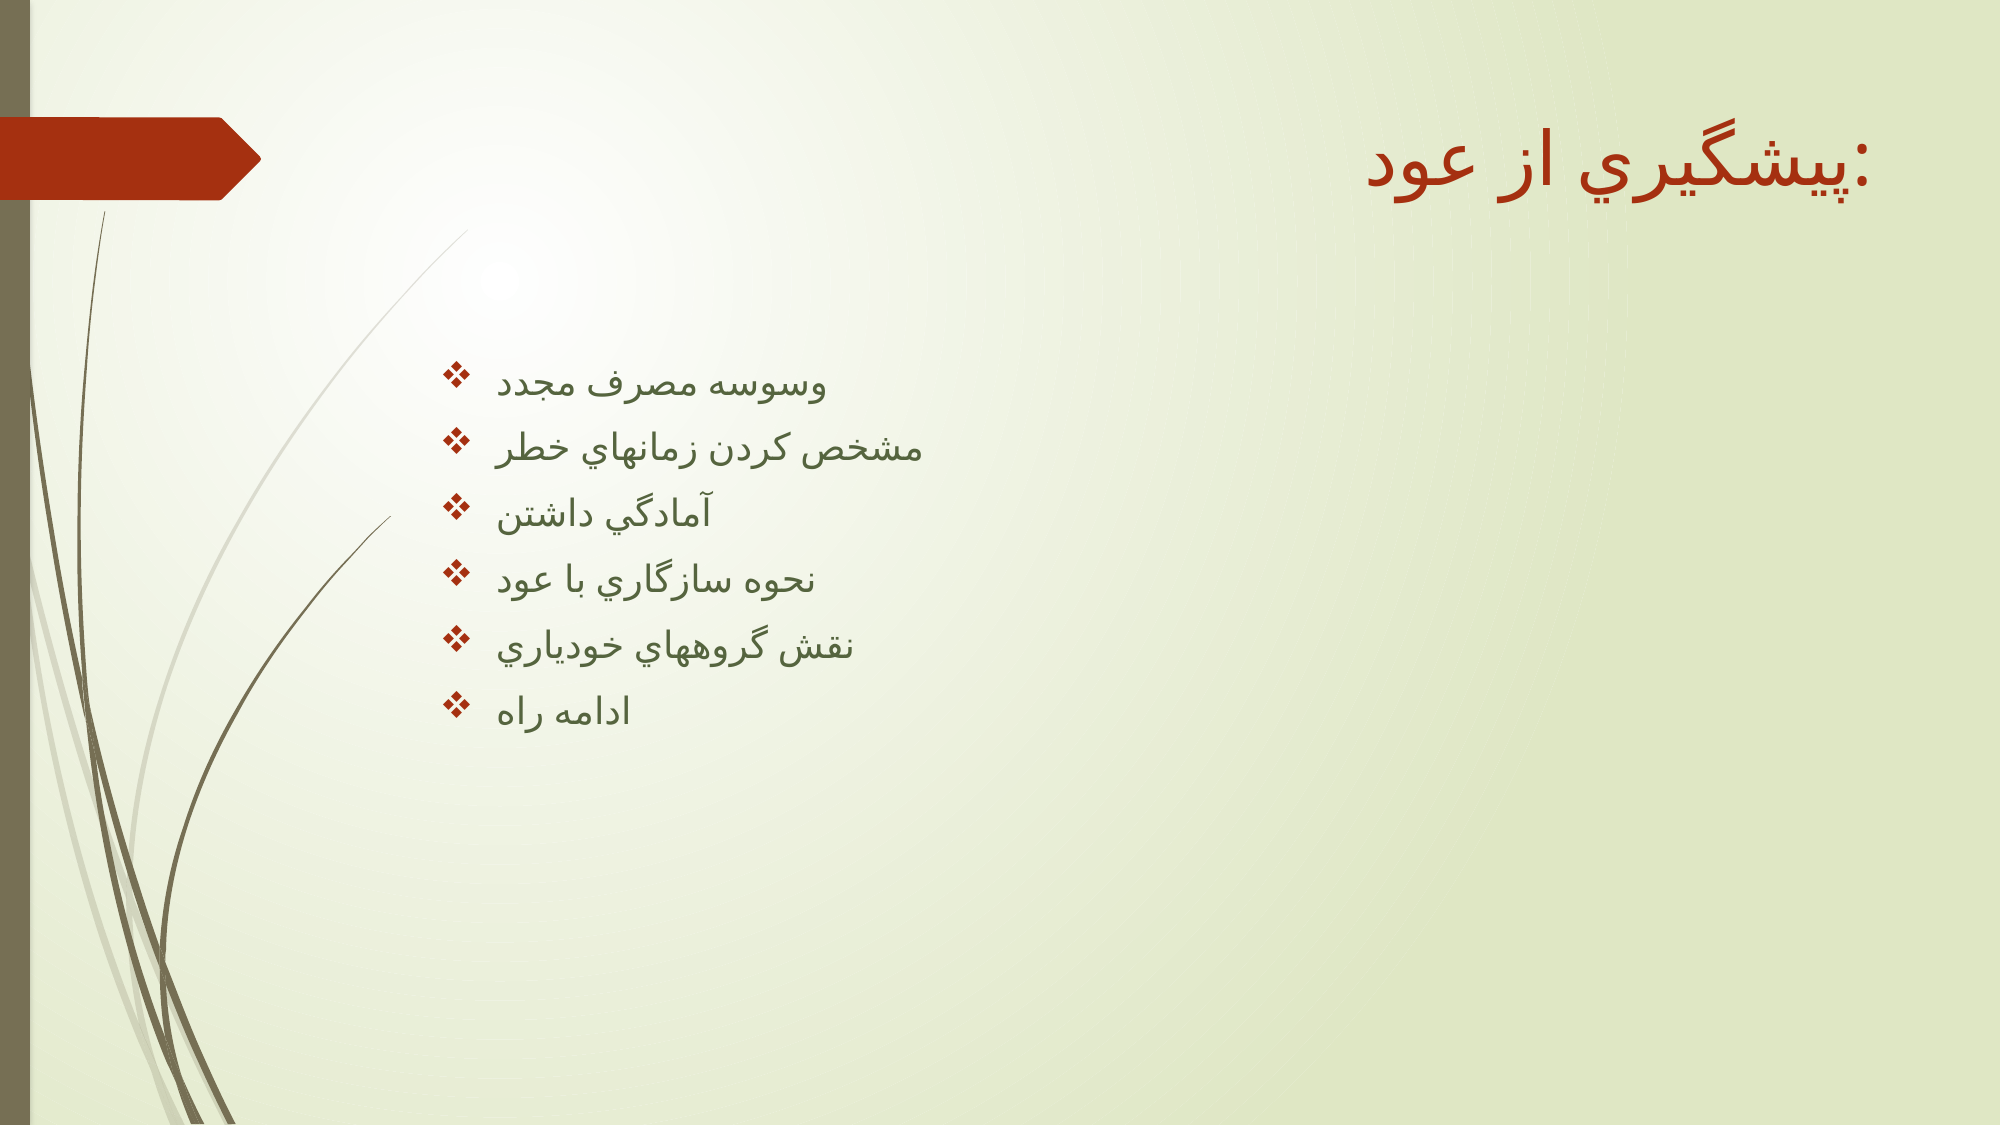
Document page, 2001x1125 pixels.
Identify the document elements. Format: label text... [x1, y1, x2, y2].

title پيشگيري از عود: [425, 102, 1888, 313]
list وسوسه مصرف مجدد مشخص كردن زمانهاي خطر آمادگي داشتن نحوه سازگاري با عود نقش گروههاي خودياري ادامه راه [424, 350, 1888, 970]
